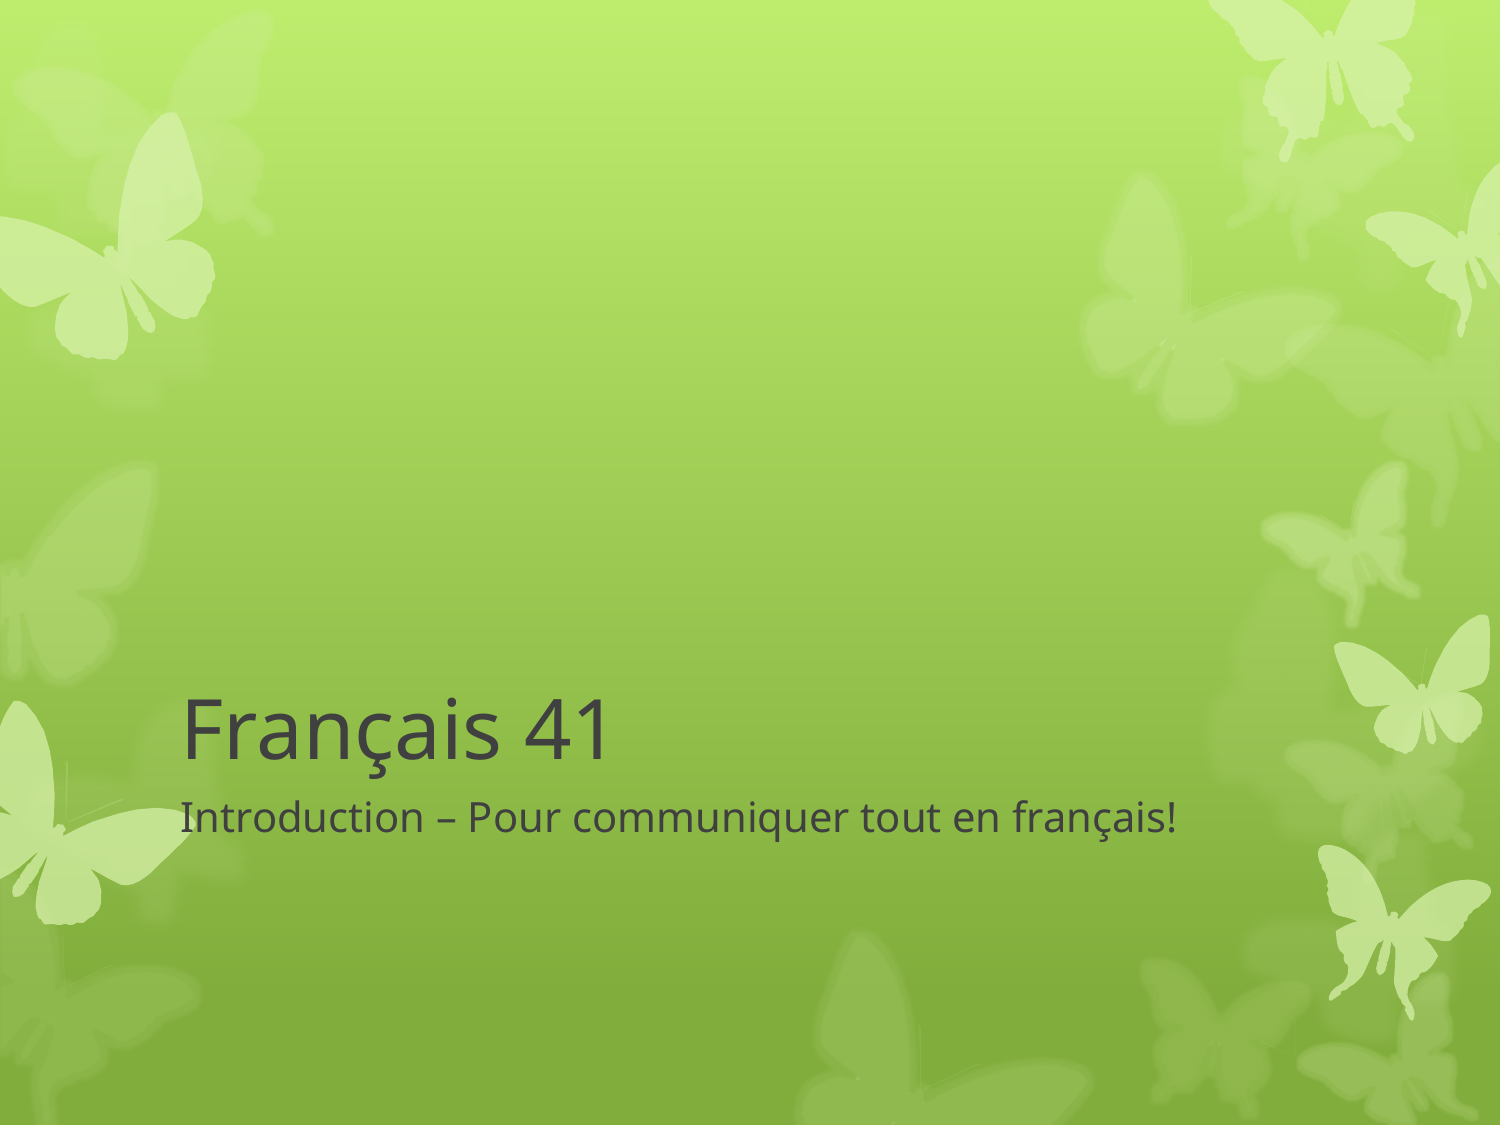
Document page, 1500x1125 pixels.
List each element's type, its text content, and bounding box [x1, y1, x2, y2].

subtitle Introduction – Pour communiquer tout en français! [165, 783, 1363, 925]
title Français 41 [165, 542, 1334, 783]
